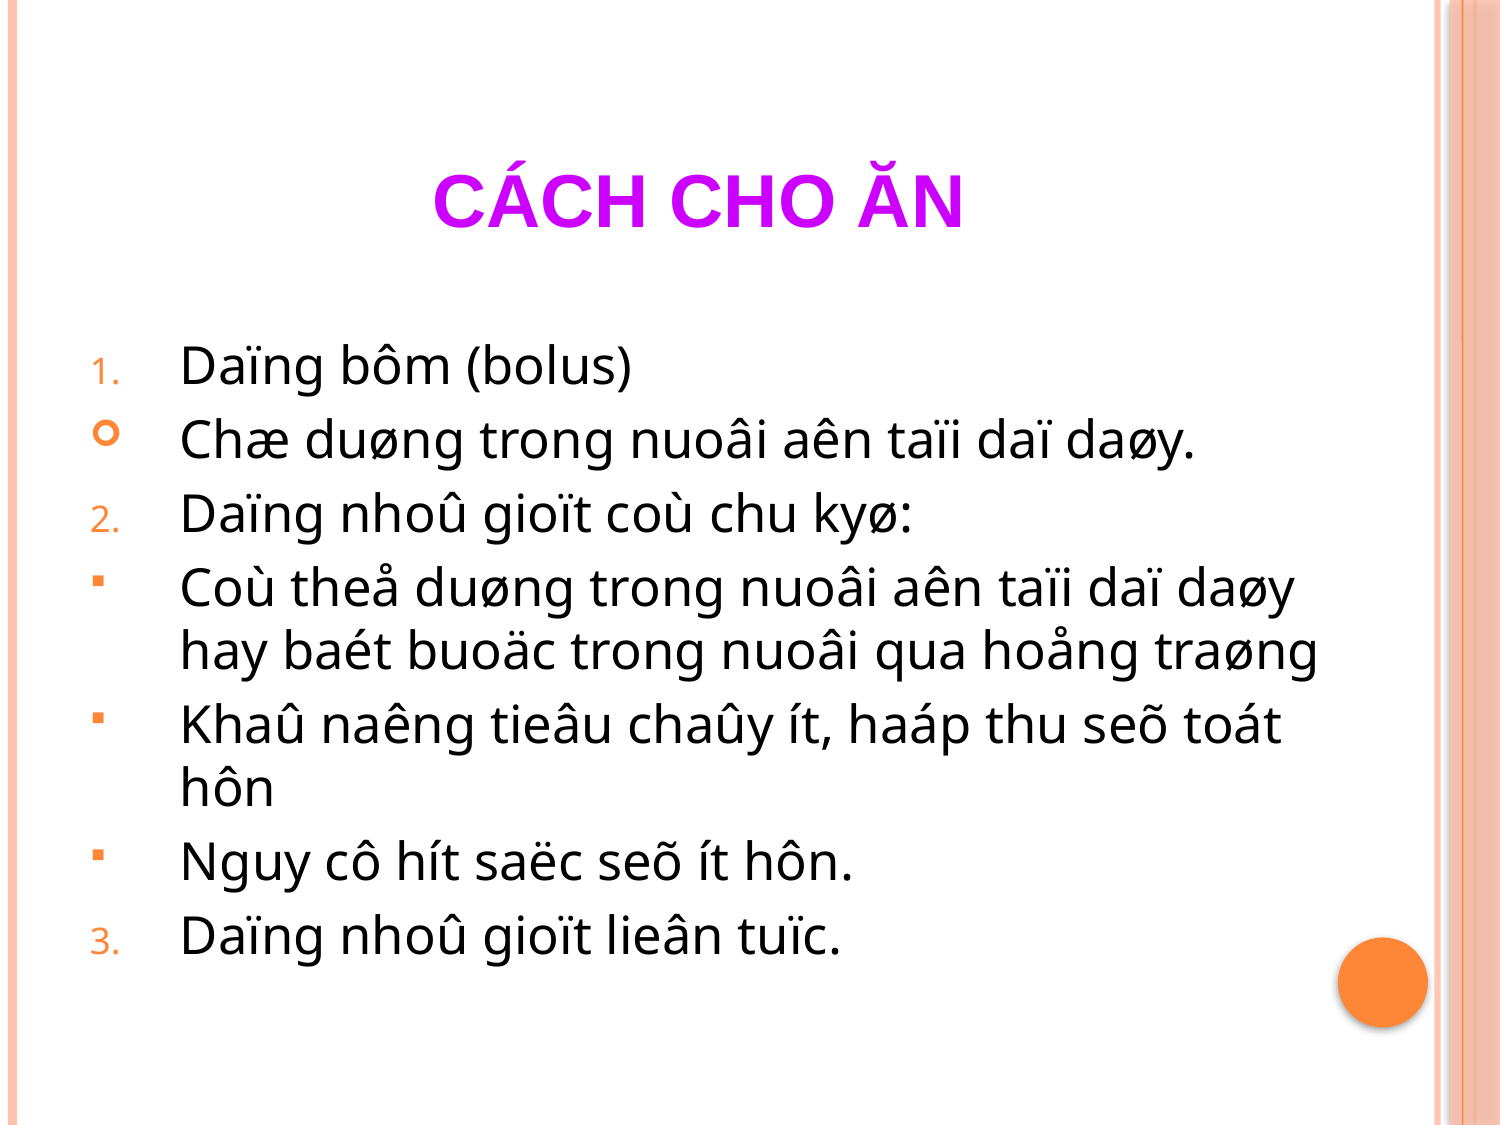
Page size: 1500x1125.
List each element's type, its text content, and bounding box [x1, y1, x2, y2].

title Cách cho ăn [135, 50, 1263, 250]
list Daïng bôm (bolus) Chæ duøng trong nuoâi aên taïi daï daøy. Daïng nhoû gioït coù chu kyø: Coù theå duøng trong nuoâi aên taïi daï daøy hay baét buoäc trong nuoâi qua hoång traøng Khaû naêng tieâu chaûy ít, haáp thu seõ toát hôn Nguy cô hít saëc seõ ít hôn. Daïng nhoû gioït lieân tuïc. [75, 324, 1338, 1038]
